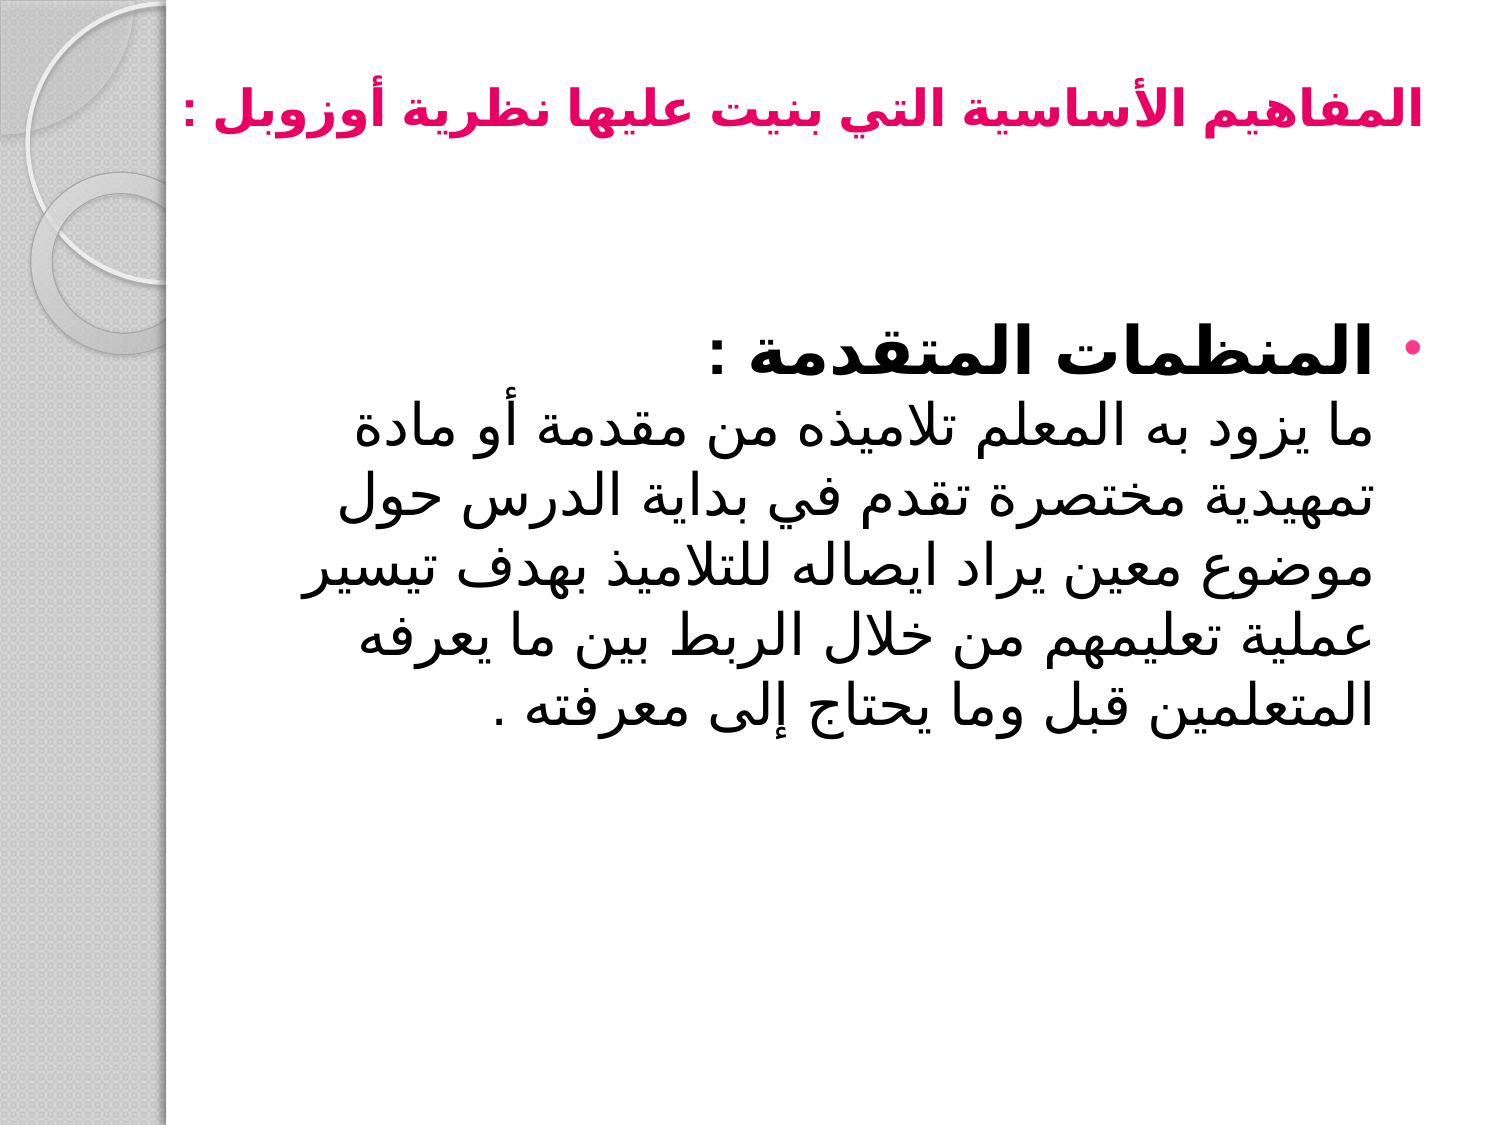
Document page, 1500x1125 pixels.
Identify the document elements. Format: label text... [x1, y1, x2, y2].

list المنظمات المتقدمة : ما يزود به المعلم تلاميذه من مقدمة أو مادة تمهيدية مختصرة تقدم في بداية الدرس حول موضوع معين يراد ايصاله للتلاميذ بهدف تيسير عملية تعليمهم من خلال الربط بين ما يعرفه المتعلمين قبل وما يحتاج إلى معرفته . [162, 299, 1451, 888]
title المفاهيم الأساسية التي بنيت عليها نظرية أوزوبل : [162, 37, 1446, 175]
